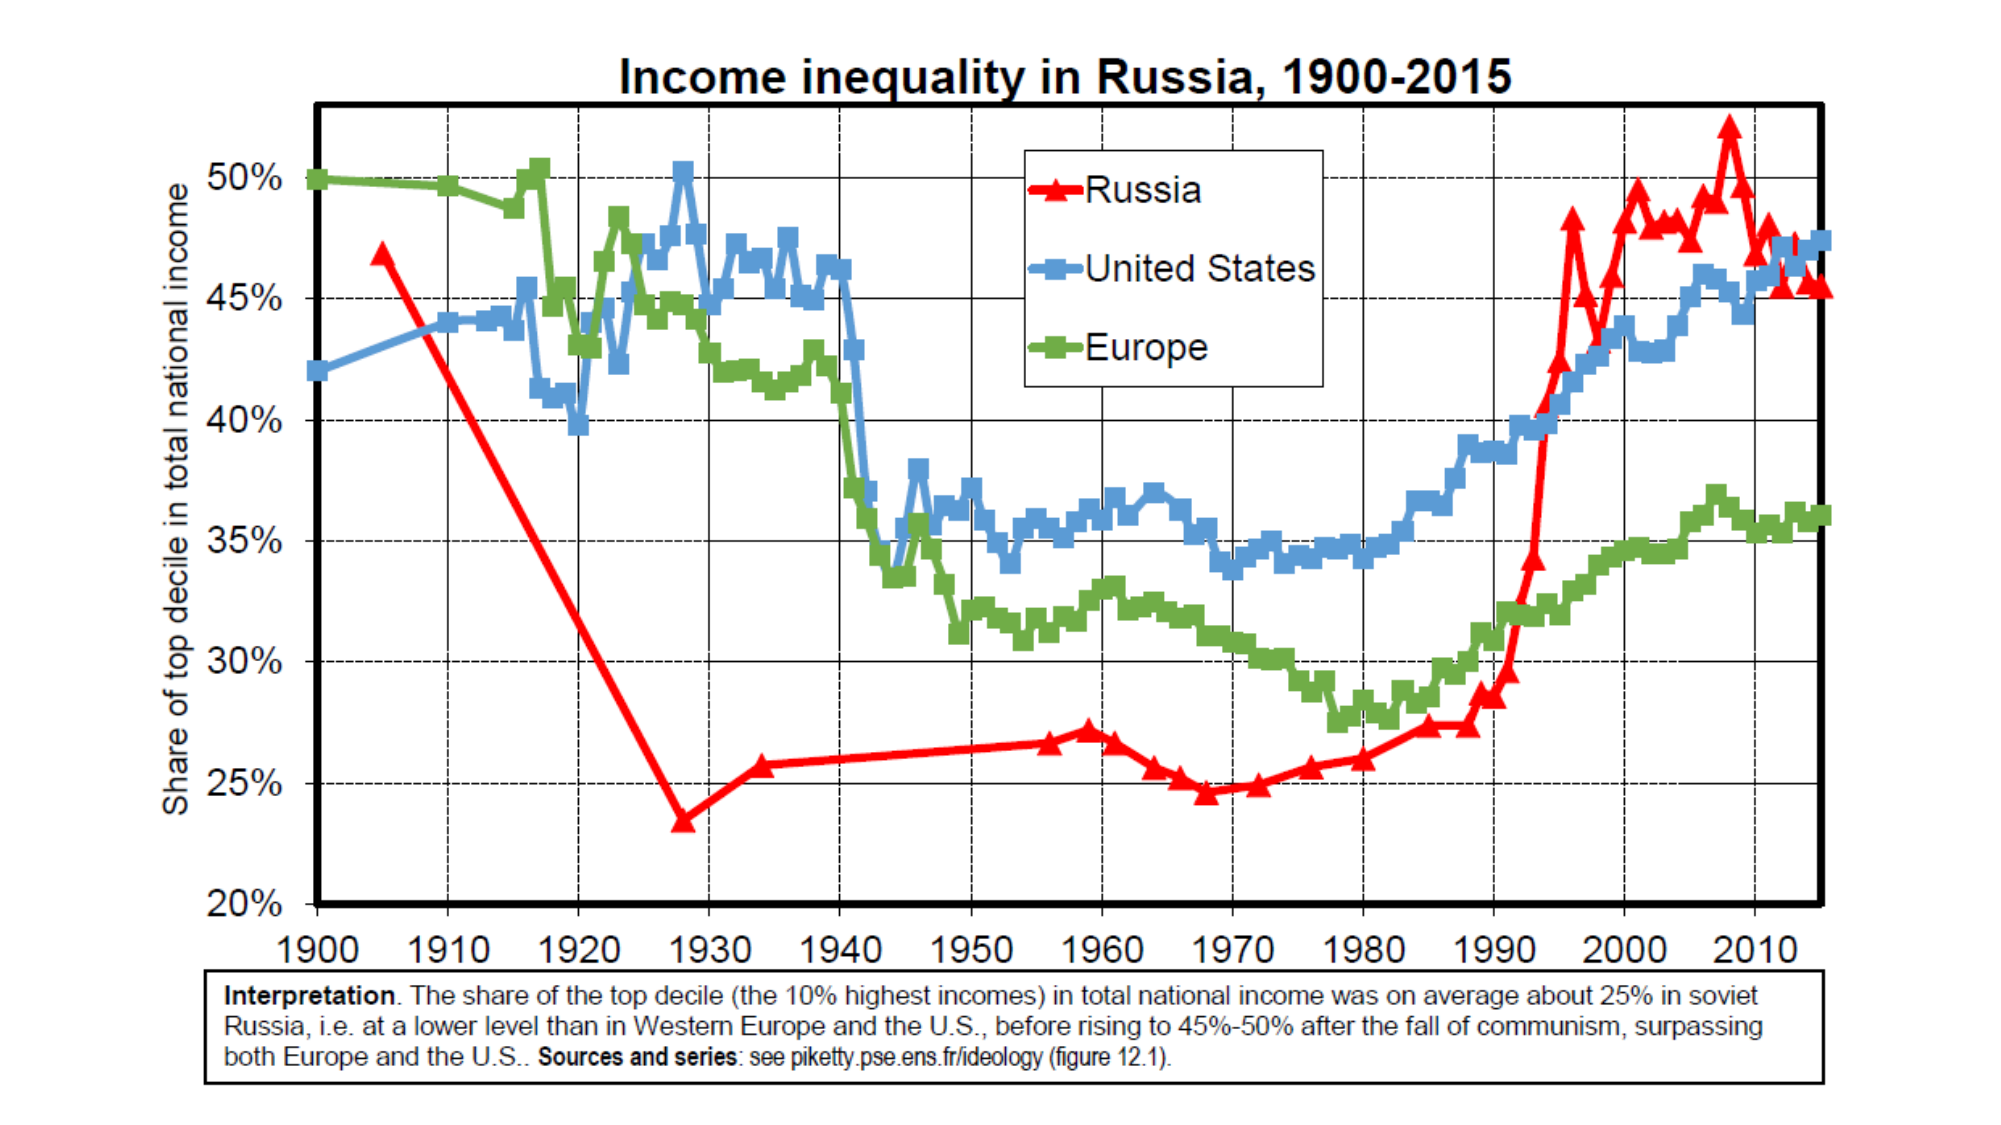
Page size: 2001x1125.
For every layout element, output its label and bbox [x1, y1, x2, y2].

picture [117, 0, 1883, 1125]
